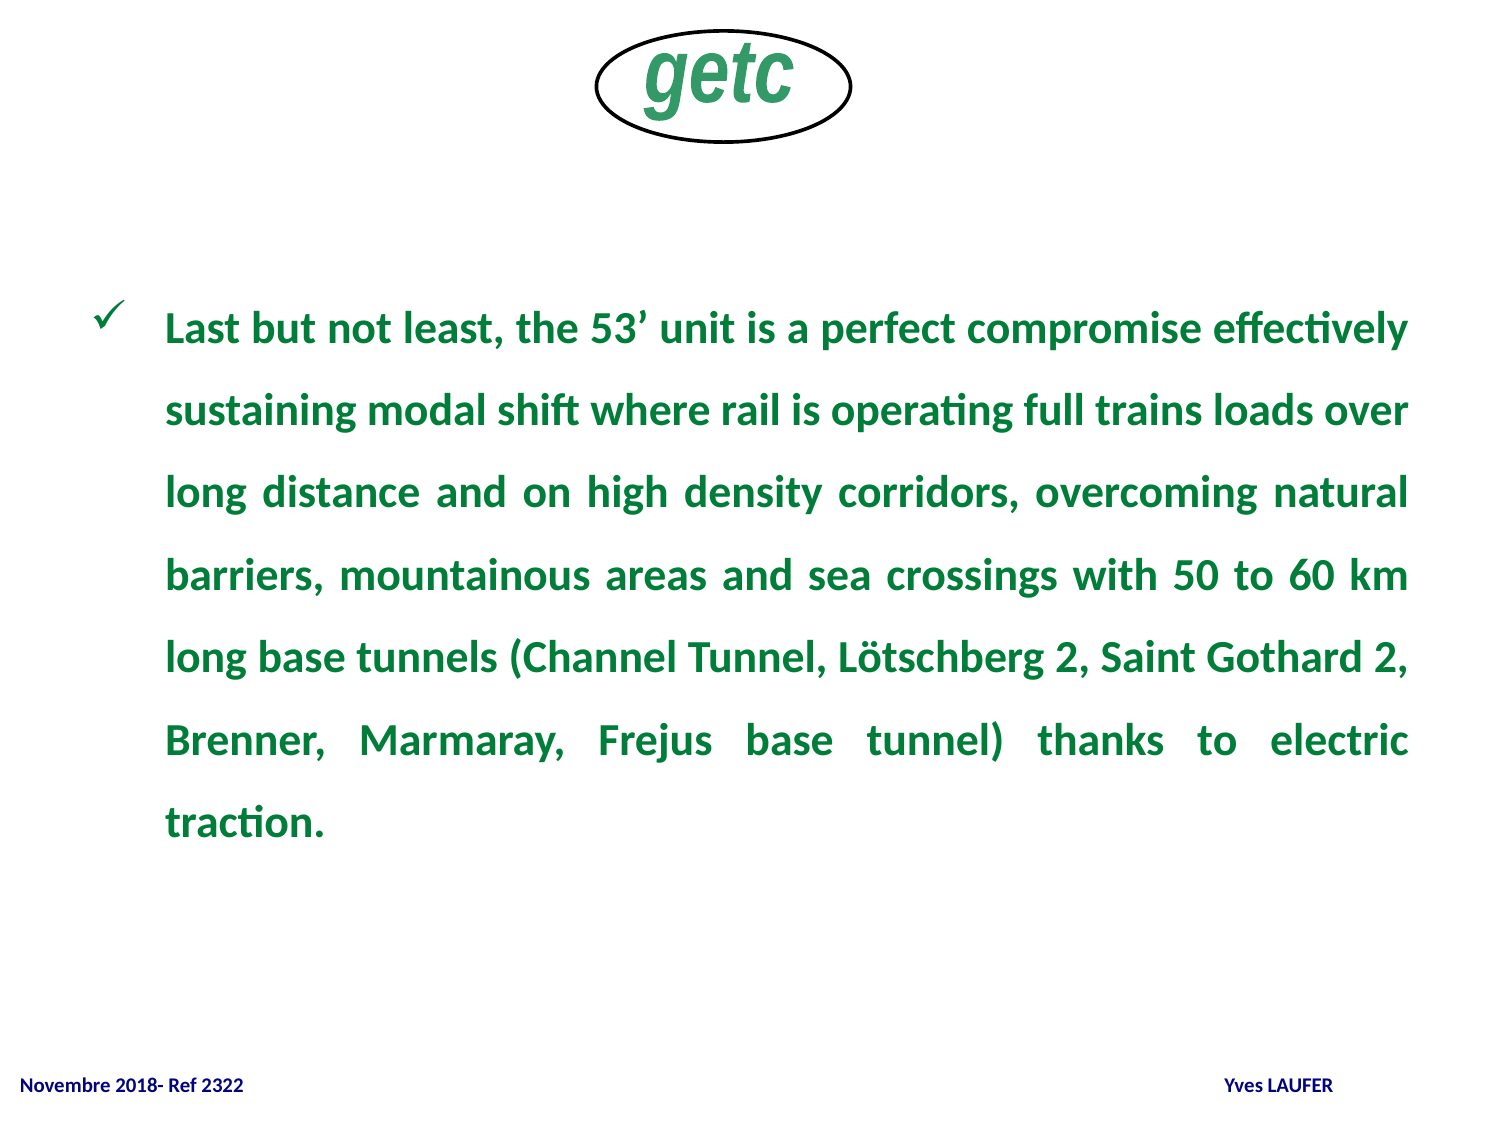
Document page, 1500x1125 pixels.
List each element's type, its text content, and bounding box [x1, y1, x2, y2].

footer Novembre 2018- Ref 2322 Yves LAUFER [0, 1042, 1500, 1125]
list Last but not least, the 53’ unit is a perfect compromise effectively sustaining modal shift where rail is operating full trains loads over long distance and on high density corridors, overcoming natural barriers, mountainous areas and sea crossings with 50 to 60 km long base tunnels (Channel Tunnel, Lötschberg 2, Saint Gothard 2, Brenner, Marmaray, Frejus base tunnel) thanks to electric traction. [75, 262, 1425, 1005]
text_box [596, 30, 851, 143]
